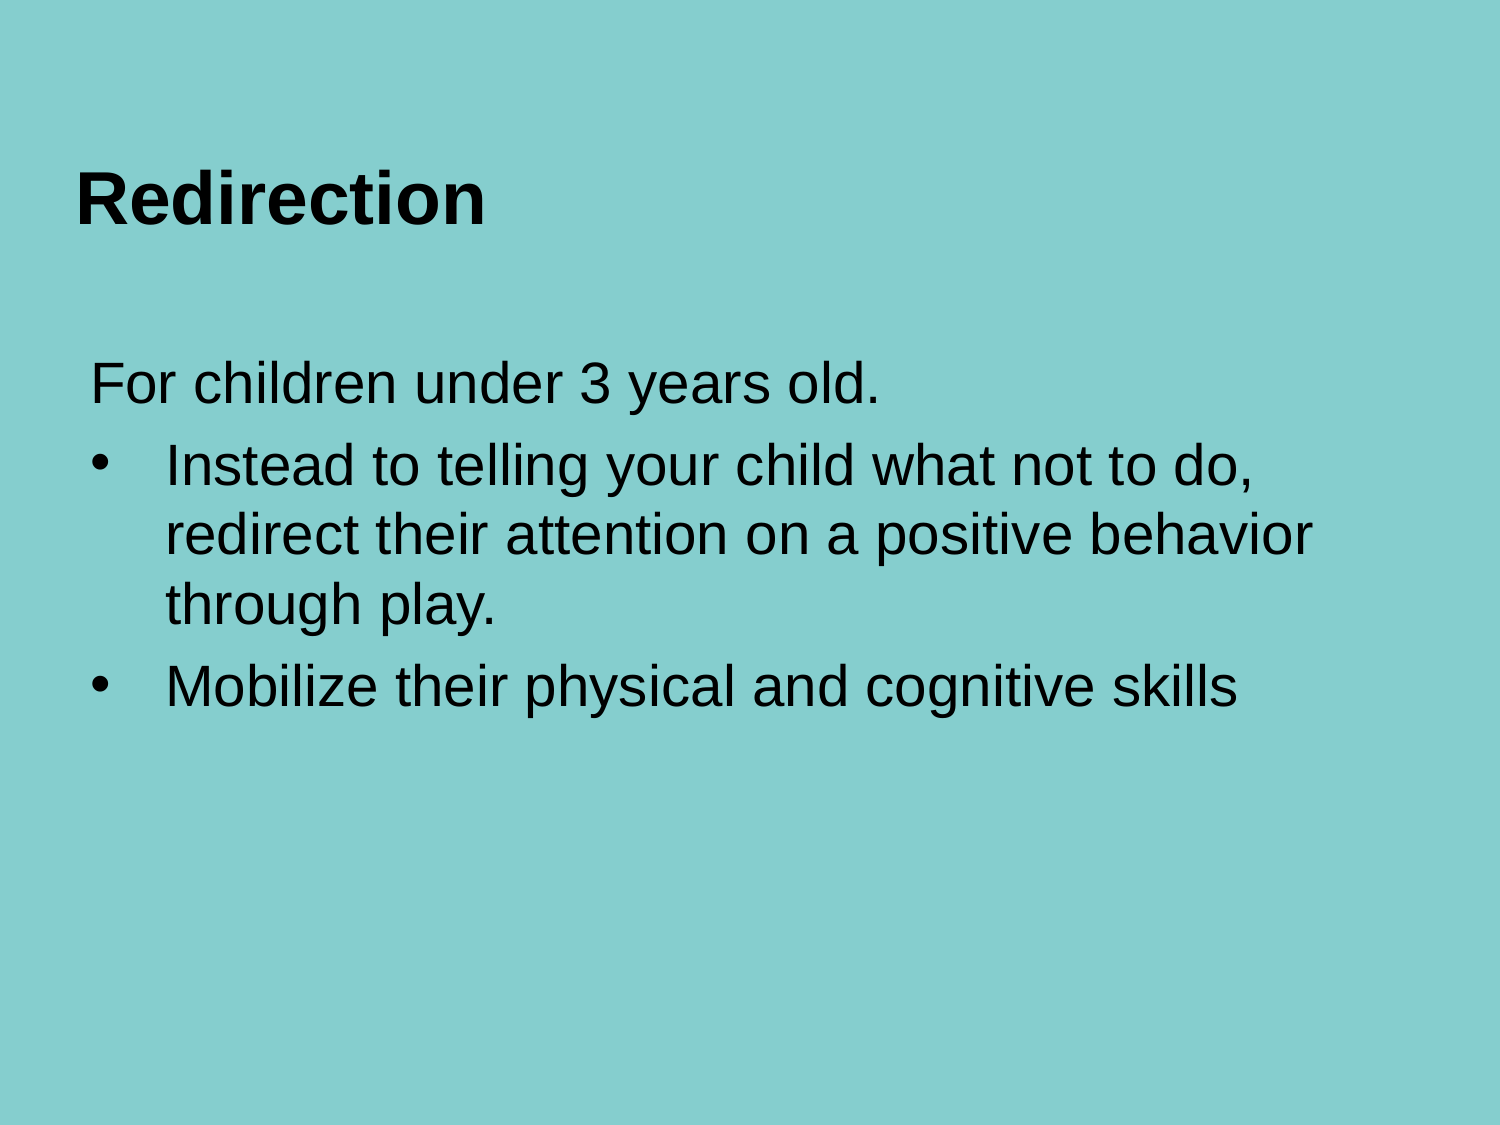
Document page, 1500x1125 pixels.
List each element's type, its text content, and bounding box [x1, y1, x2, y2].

title Redirection [75, 149, 1438, 350]
list For children under 3 years old. Instead to telling your child what not to do, redirect their attention on a positive behavior through play. Mobilize their physical and cognitive skills [75, 337, 1350, 988]
